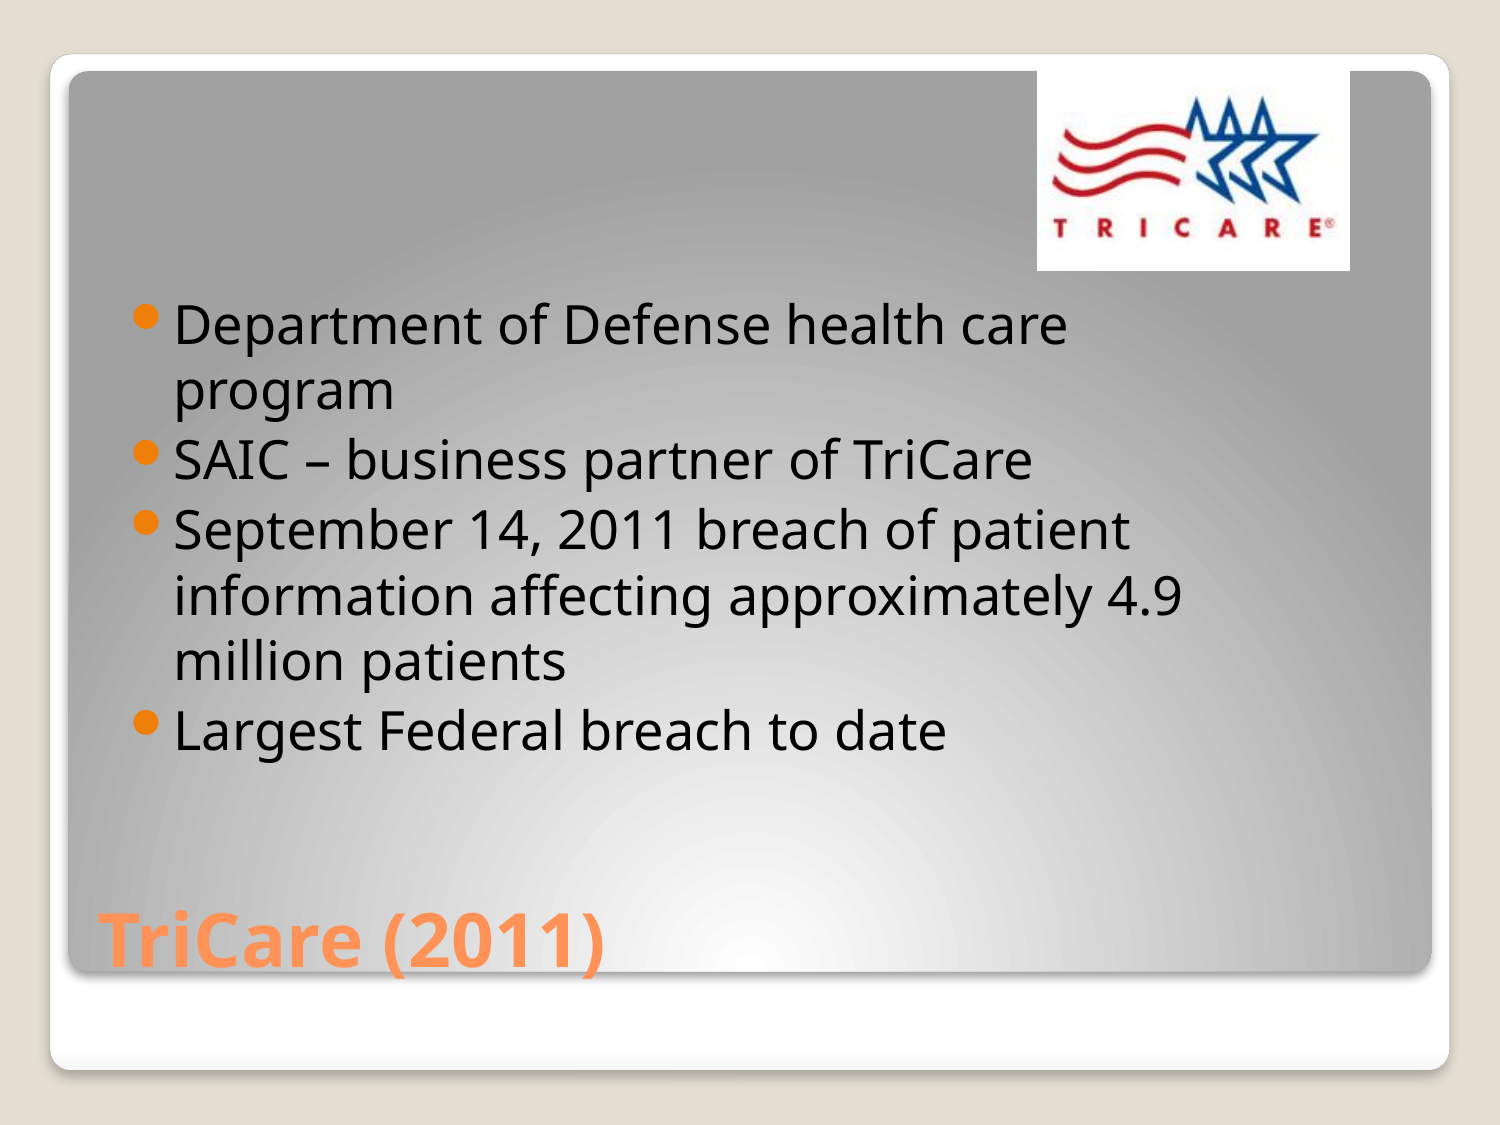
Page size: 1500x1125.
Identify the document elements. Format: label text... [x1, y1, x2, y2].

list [1037, 62, 1351, 271]
title TriCare (2011) [82, 817, 1425, 991]
list Department of Defense health care program SAIC – business partner of TriCare September 14, 2011 breach of patient information affecting approximately 4.9 million patients Largest Federal breach to date [99, 275, 1283, 888]
